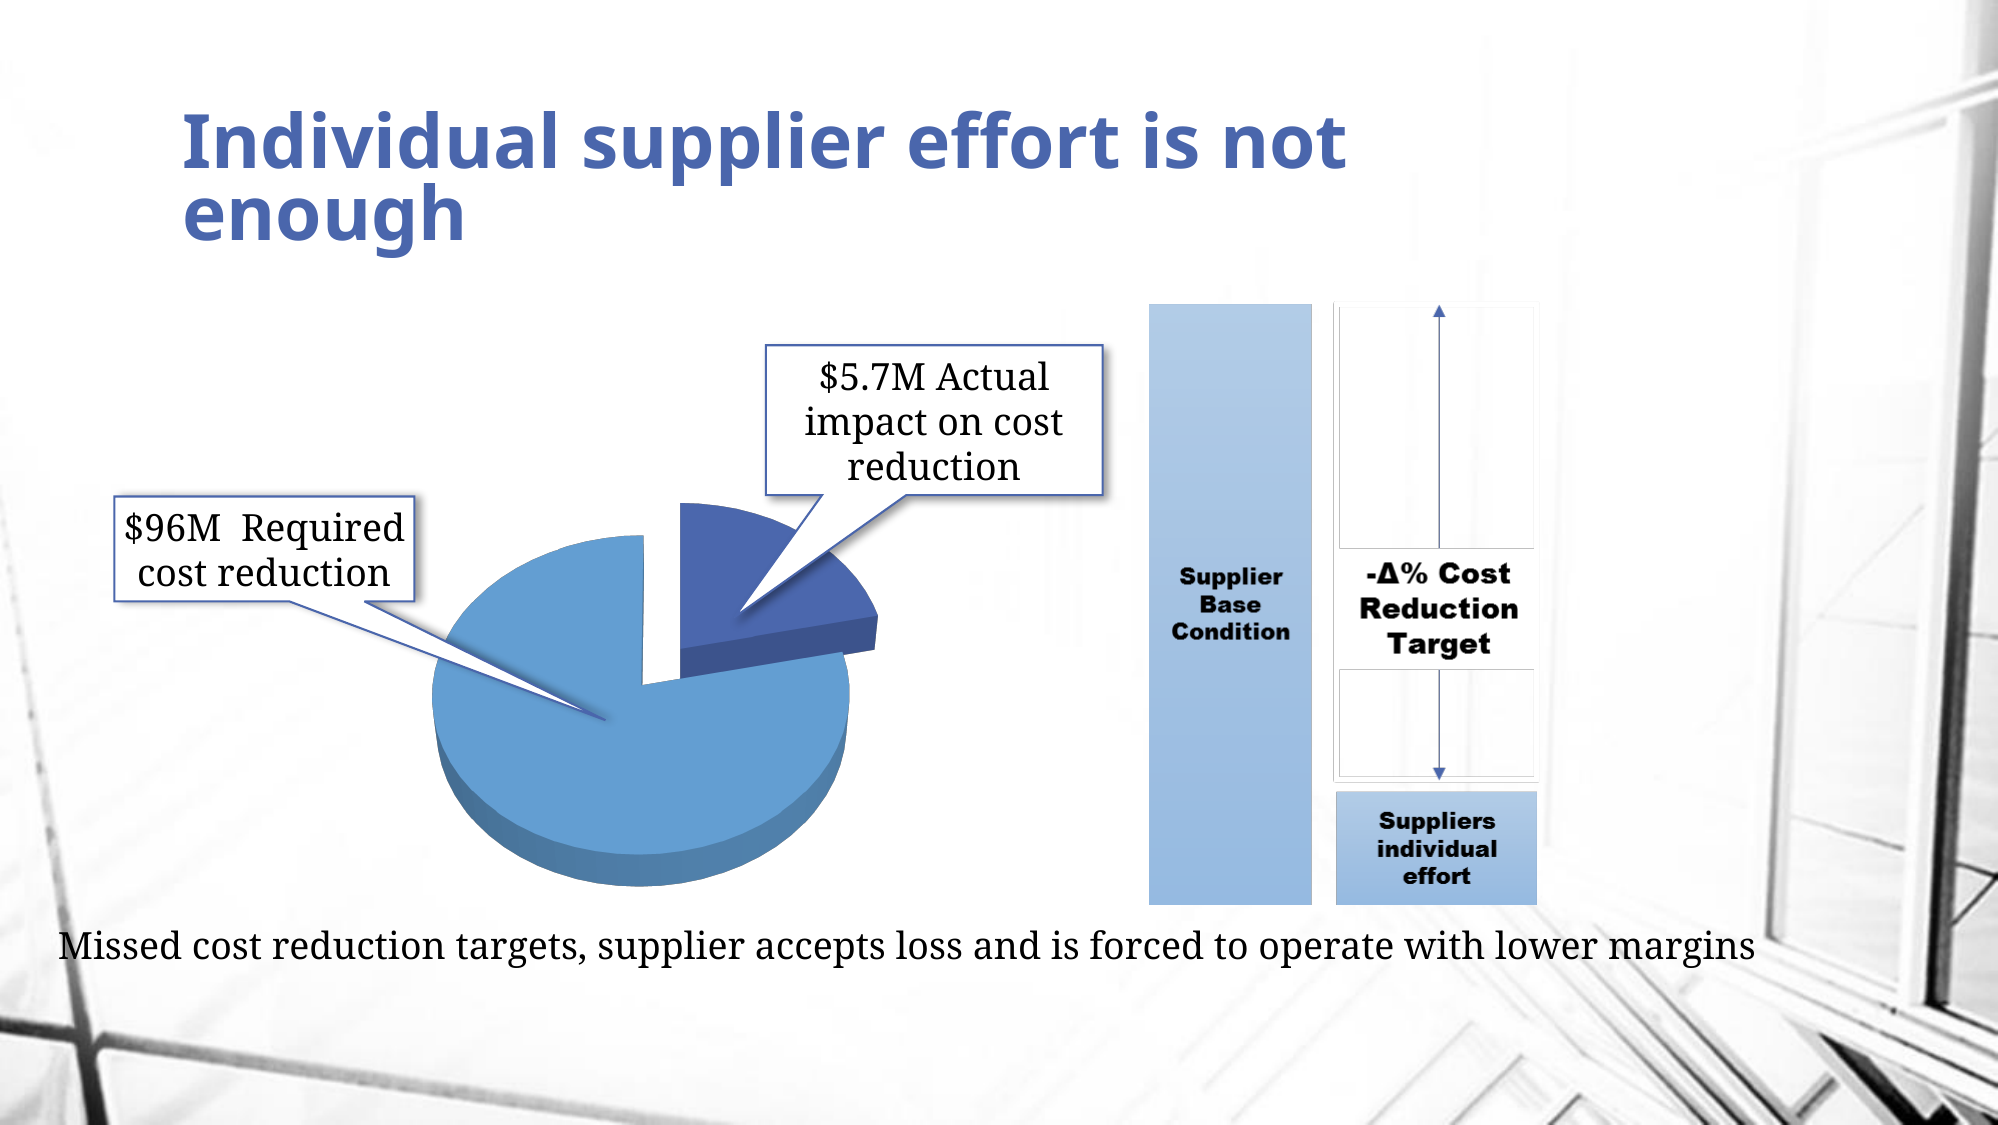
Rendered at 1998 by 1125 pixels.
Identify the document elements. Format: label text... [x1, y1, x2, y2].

text_box Missed cost reduction targets, supplier accepts loss and is forced to operate with lower margins [50, 914, 1776, 975]
picture [0, 0, 1998, 1125]
chart [362, 437, 999, 905]
title Individual supplier effort is not enough [174, 86, 1601, 263]
text_box $96M Required cost reduction [114, 496, 362, 629]
text_box $5.7M Actual impact on cost reduction [765, 345, 1103, 496]
